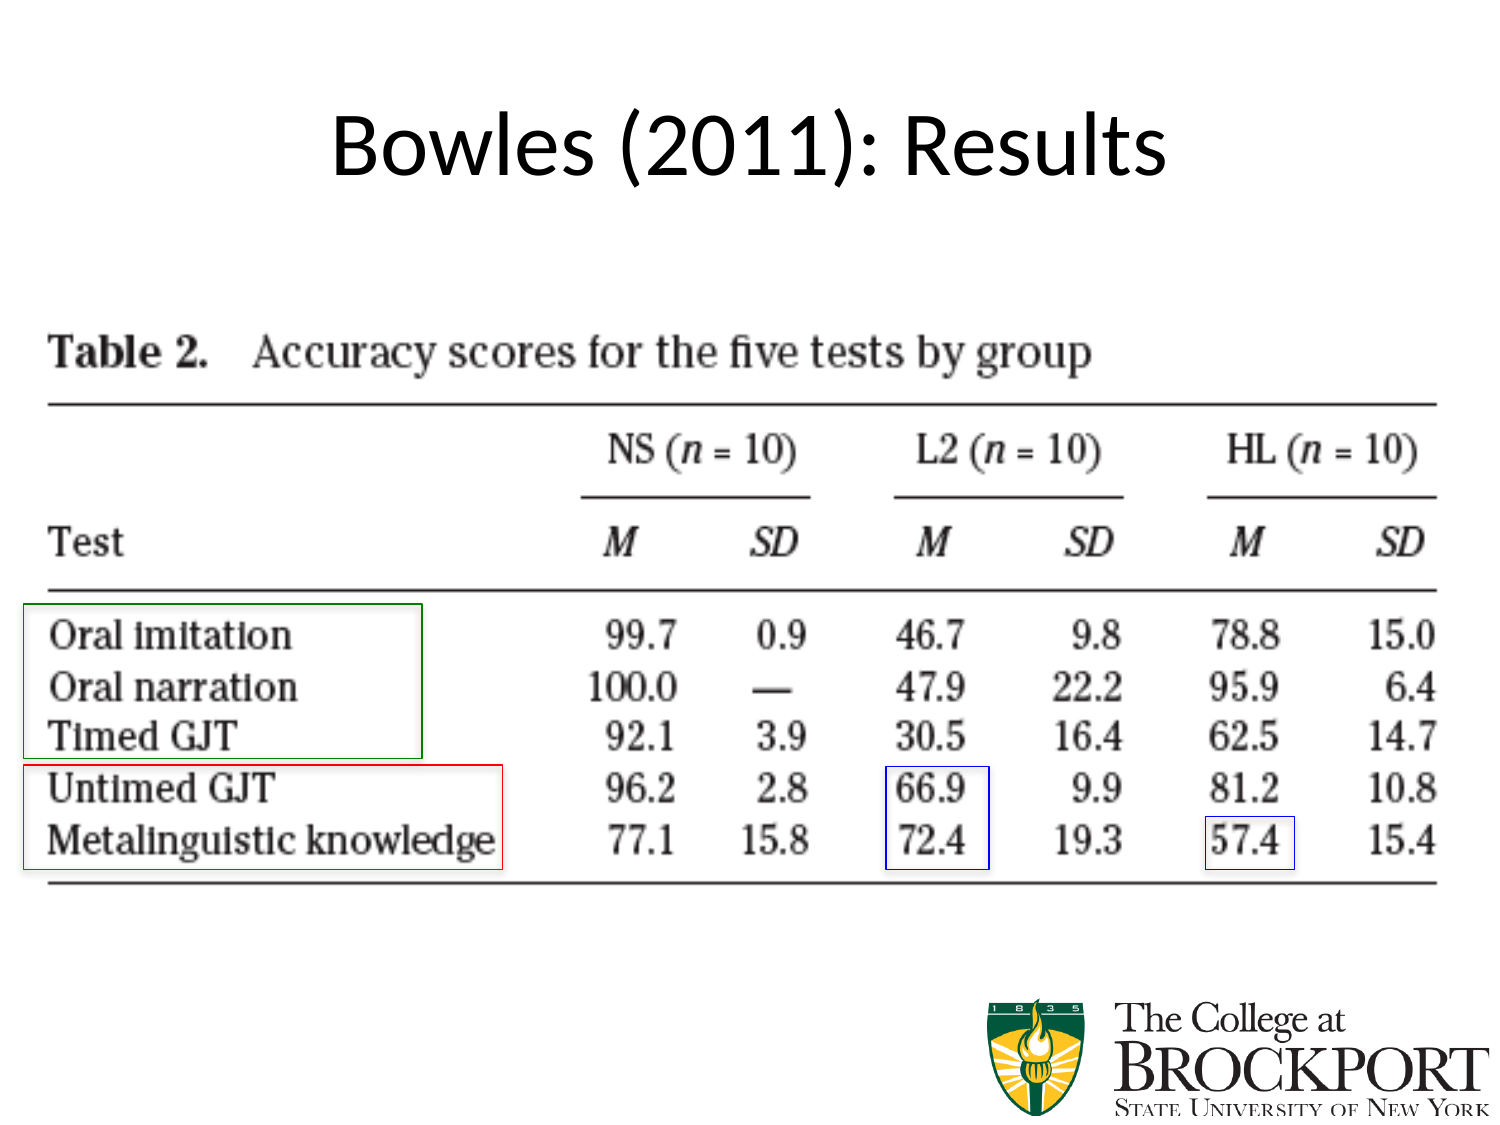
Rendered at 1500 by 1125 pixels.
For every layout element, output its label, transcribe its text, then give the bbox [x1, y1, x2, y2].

picture [30, 311, 1474, 899]
title Bowles (2011): Results [75, 45, 1425, 233]
